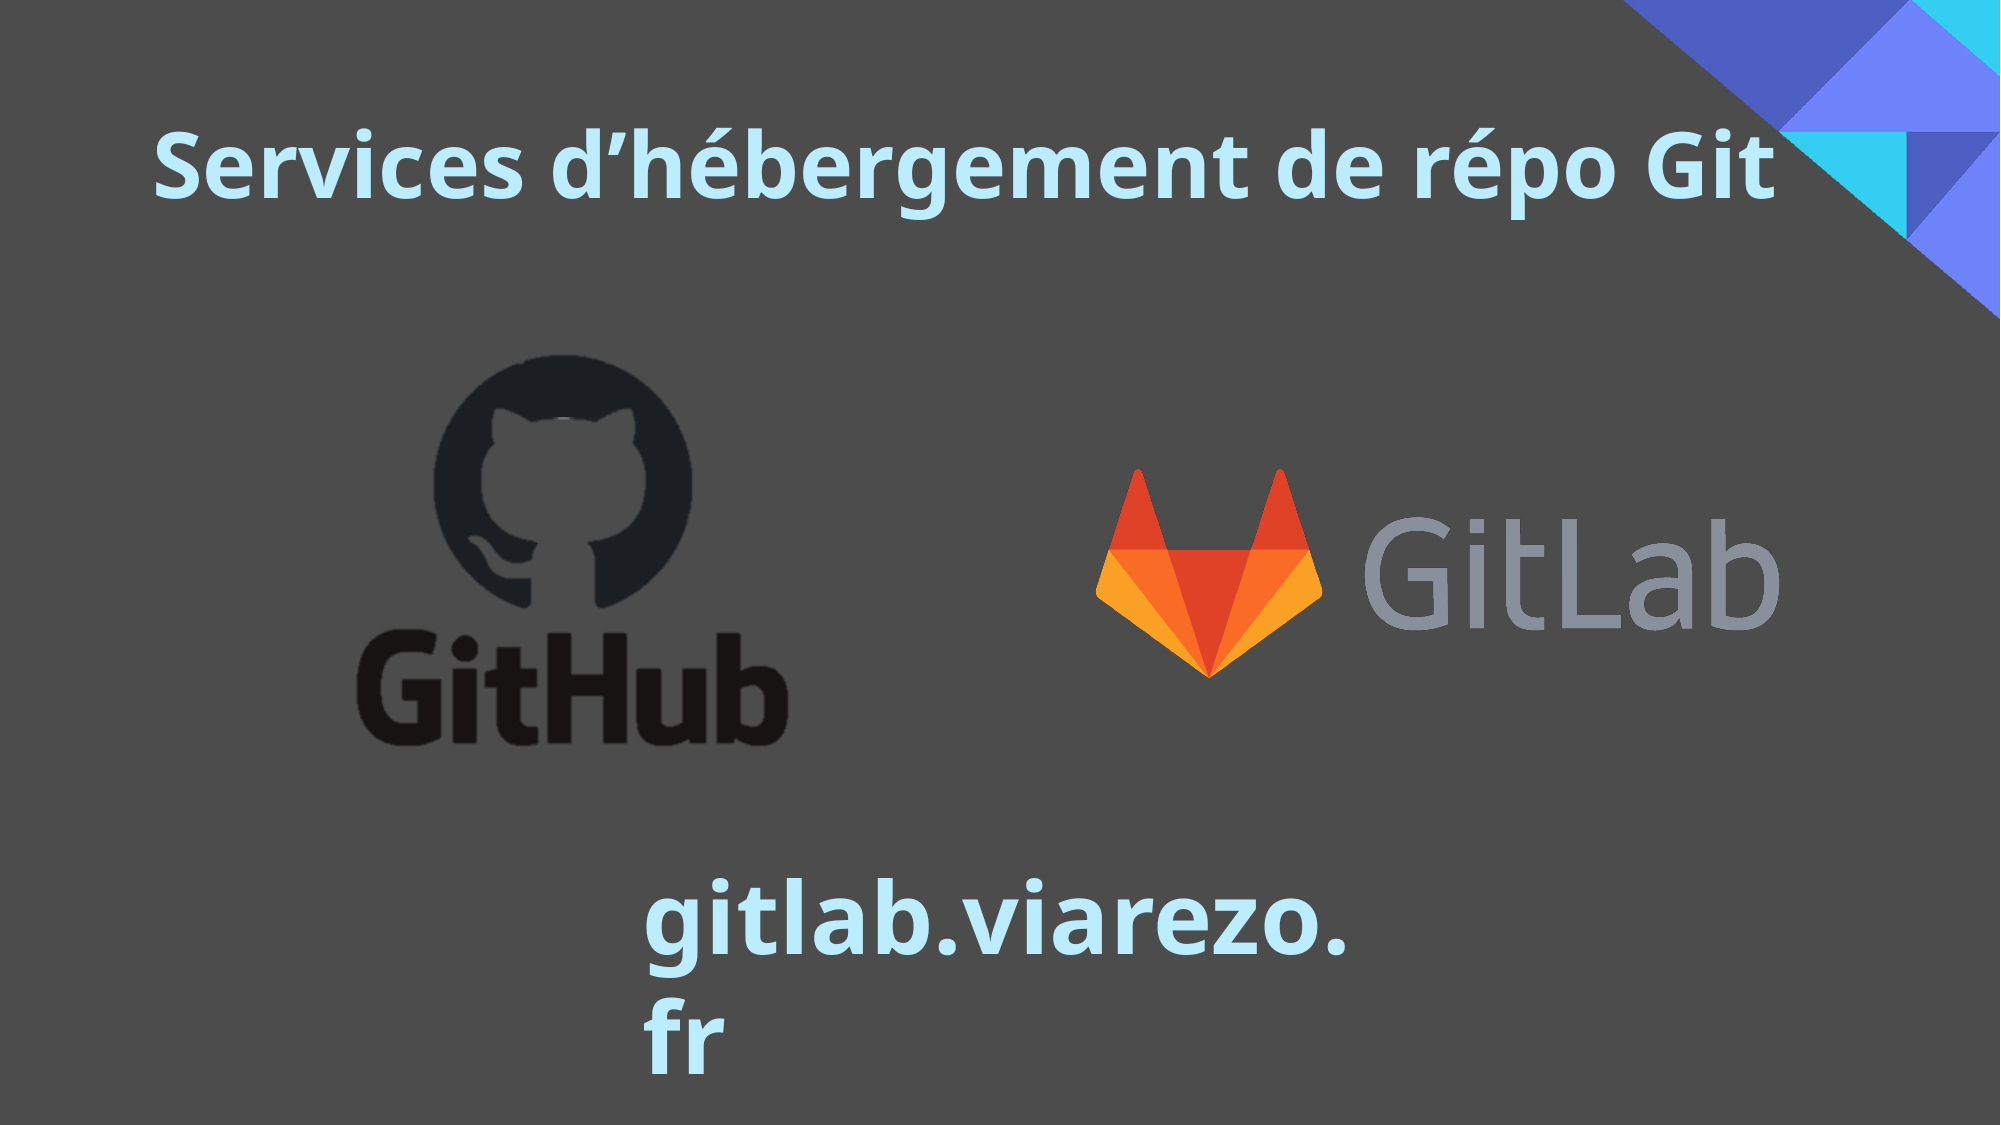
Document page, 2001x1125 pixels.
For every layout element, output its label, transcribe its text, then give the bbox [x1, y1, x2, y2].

text_box gitlab.viarezo.fr [627, 847, 1373, 1103]
title Services d’hébergement de répo Git [137, 59, 1863, 278]
picture [1622, 0, 2000, 319]
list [137, 327, 988, 798]
picture [1012, 385, 1863, 762]
